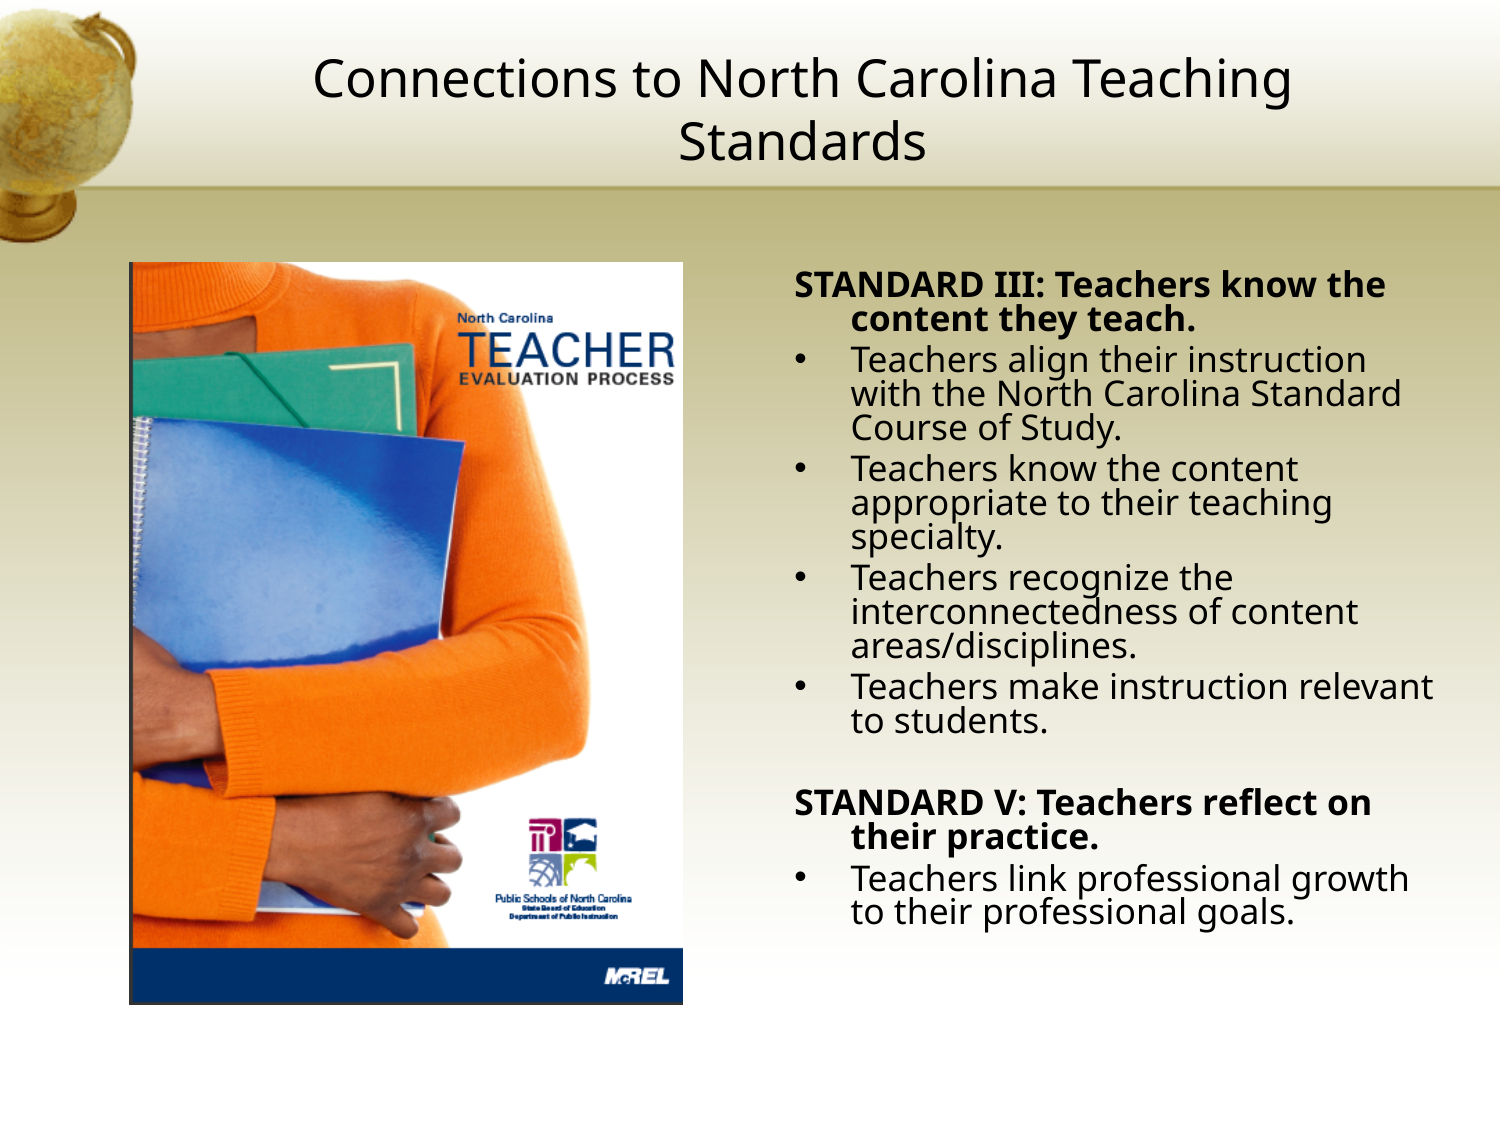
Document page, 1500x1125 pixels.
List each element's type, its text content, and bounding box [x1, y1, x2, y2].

picture [0, 0, 1500, 1125]
title Connections to North Carolina Teaching Standards [171, 36, 1436, 179]
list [129, 262, 684, 1006]
list STANDARD III: Teachers know the content they teach. Teachers align their instruction with the North Carolina Standard Course of Study. Teachers know the content appropriate to their teaching specialty. Teachers recognize the interconnectedness of content areas/disciplines. Teachers make instruction relevant to students. STANDARD V: Teachers reflect on their practice. Teachers link professional growth to their professional goals. [779, 262, 1450, 1088]
